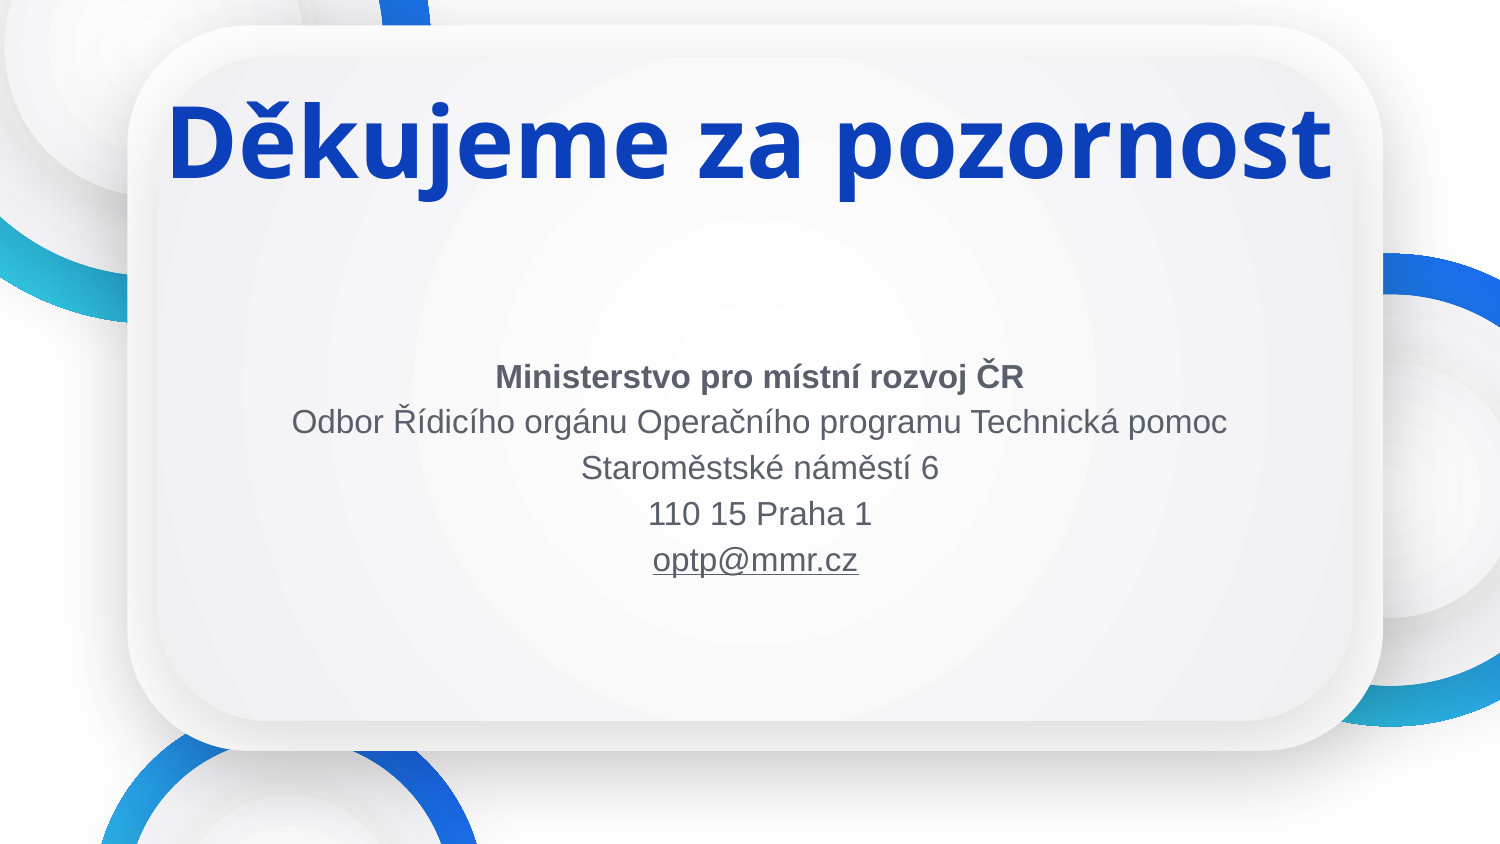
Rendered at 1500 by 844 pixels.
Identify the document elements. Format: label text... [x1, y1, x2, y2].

title Děkujeme za pozornost [116, 88, 1383, 189]
subtitle Ministerstvo pro místní rozvoj ČR Odbor Řídicího orgánu Operačního programu Technická pomoc Staroměstské náměstí 6 110 15 Praha 1 optp@mmr.cz [116, 369, 1383, 603]
